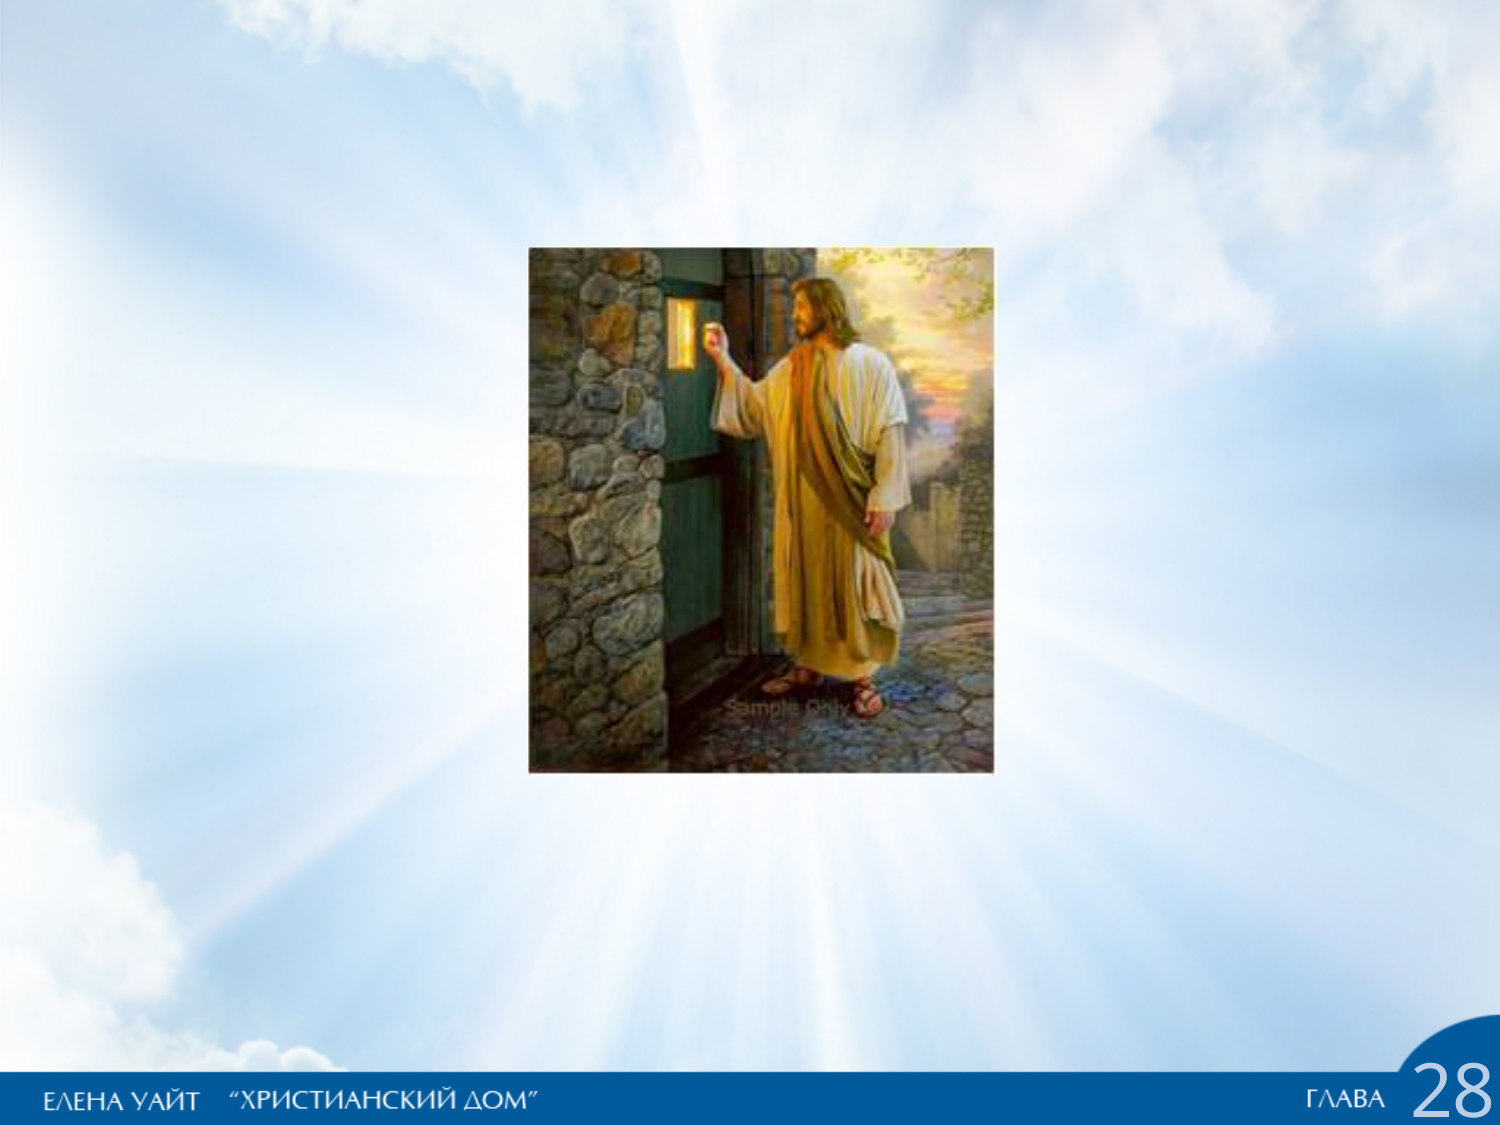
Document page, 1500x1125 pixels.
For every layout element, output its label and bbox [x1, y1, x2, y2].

picture [0, 0, 1500, 1125]
list [527, 245, 997, 776]
